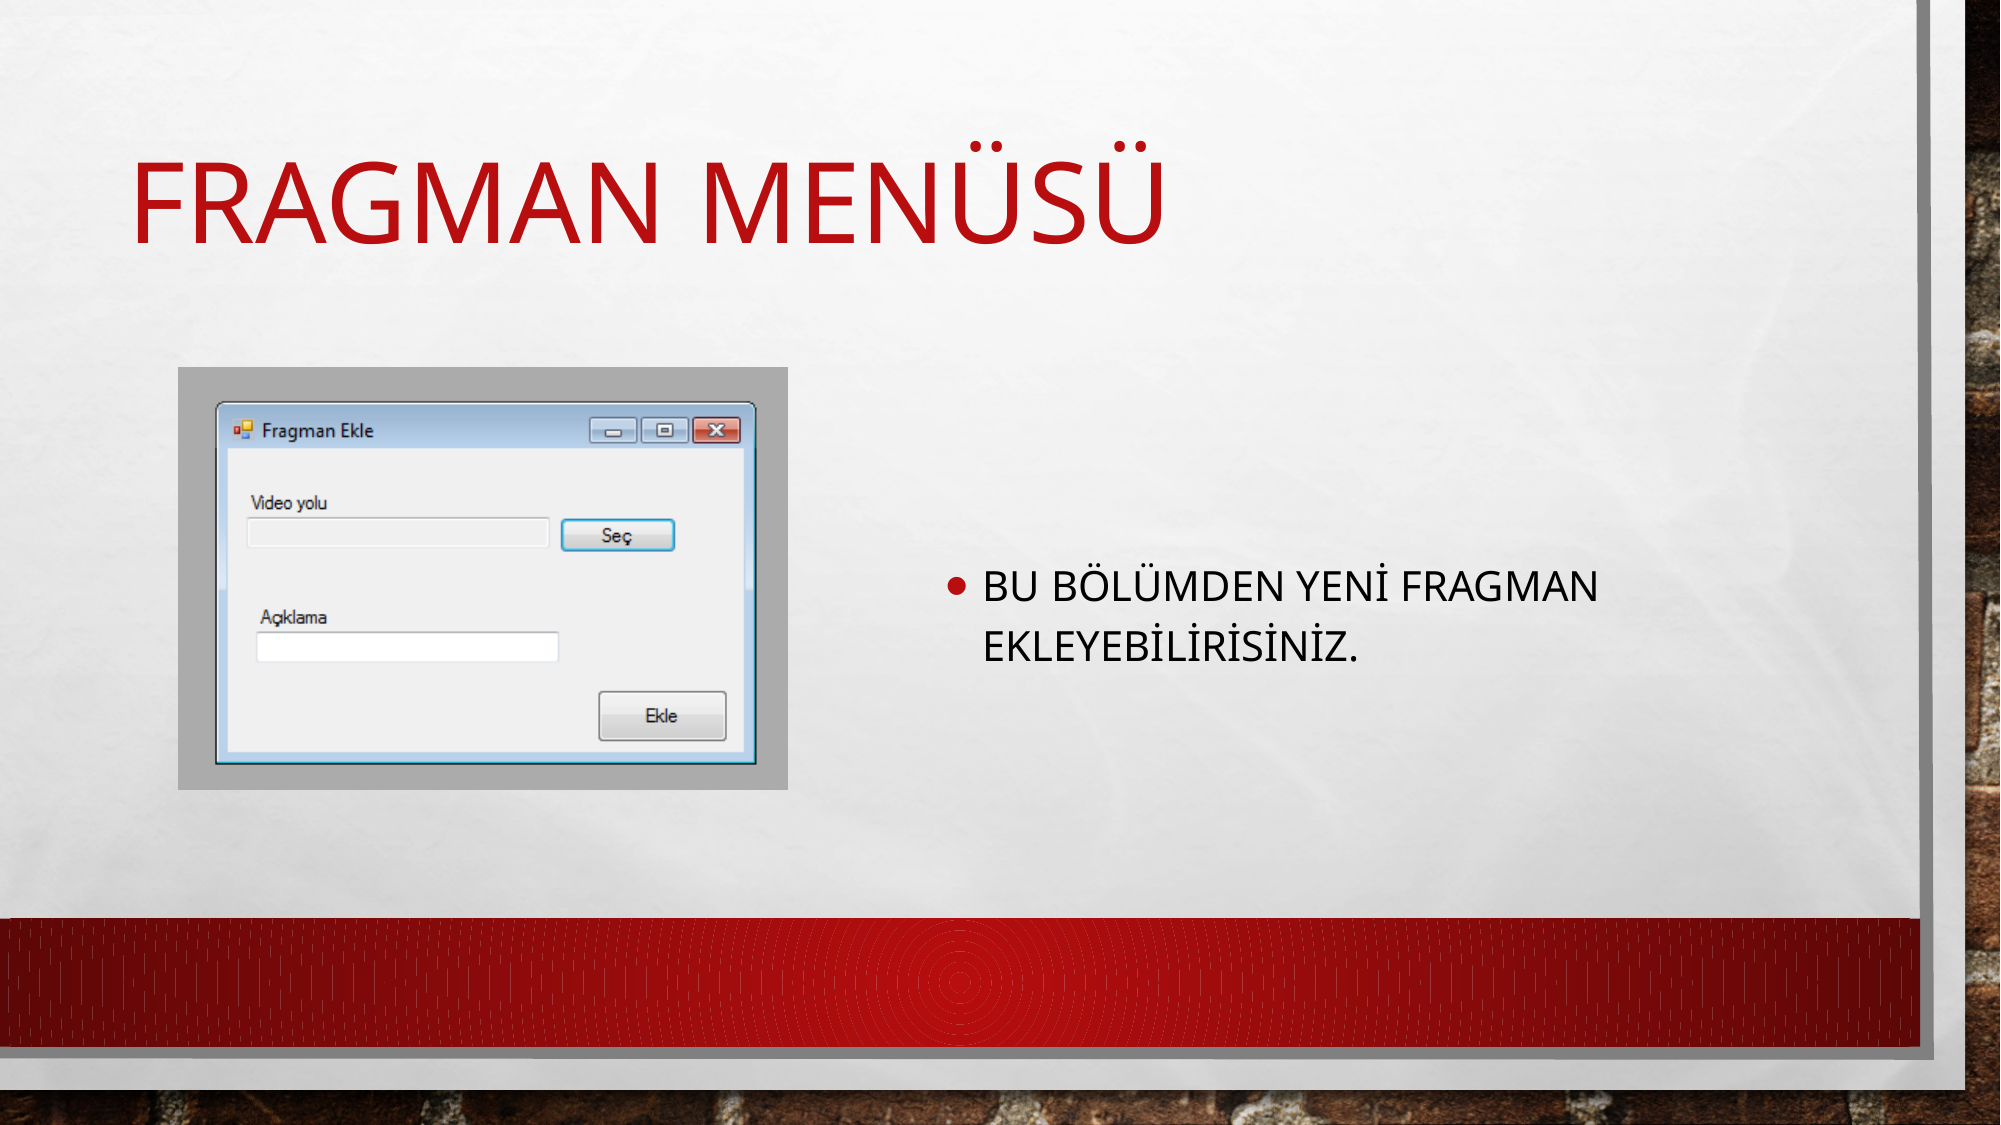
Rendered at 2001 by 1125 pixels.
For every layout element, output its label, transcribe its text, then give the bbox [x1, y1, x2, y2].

picture [177, 366, 788, 790]
picture [0, 0, 2000, 1125]
list Bu bölümden yeni fragman ekleyebilirisiniz. [930, 338, 1818, 882]
title Fragman menüsü [112, 112, 1818, 302]
